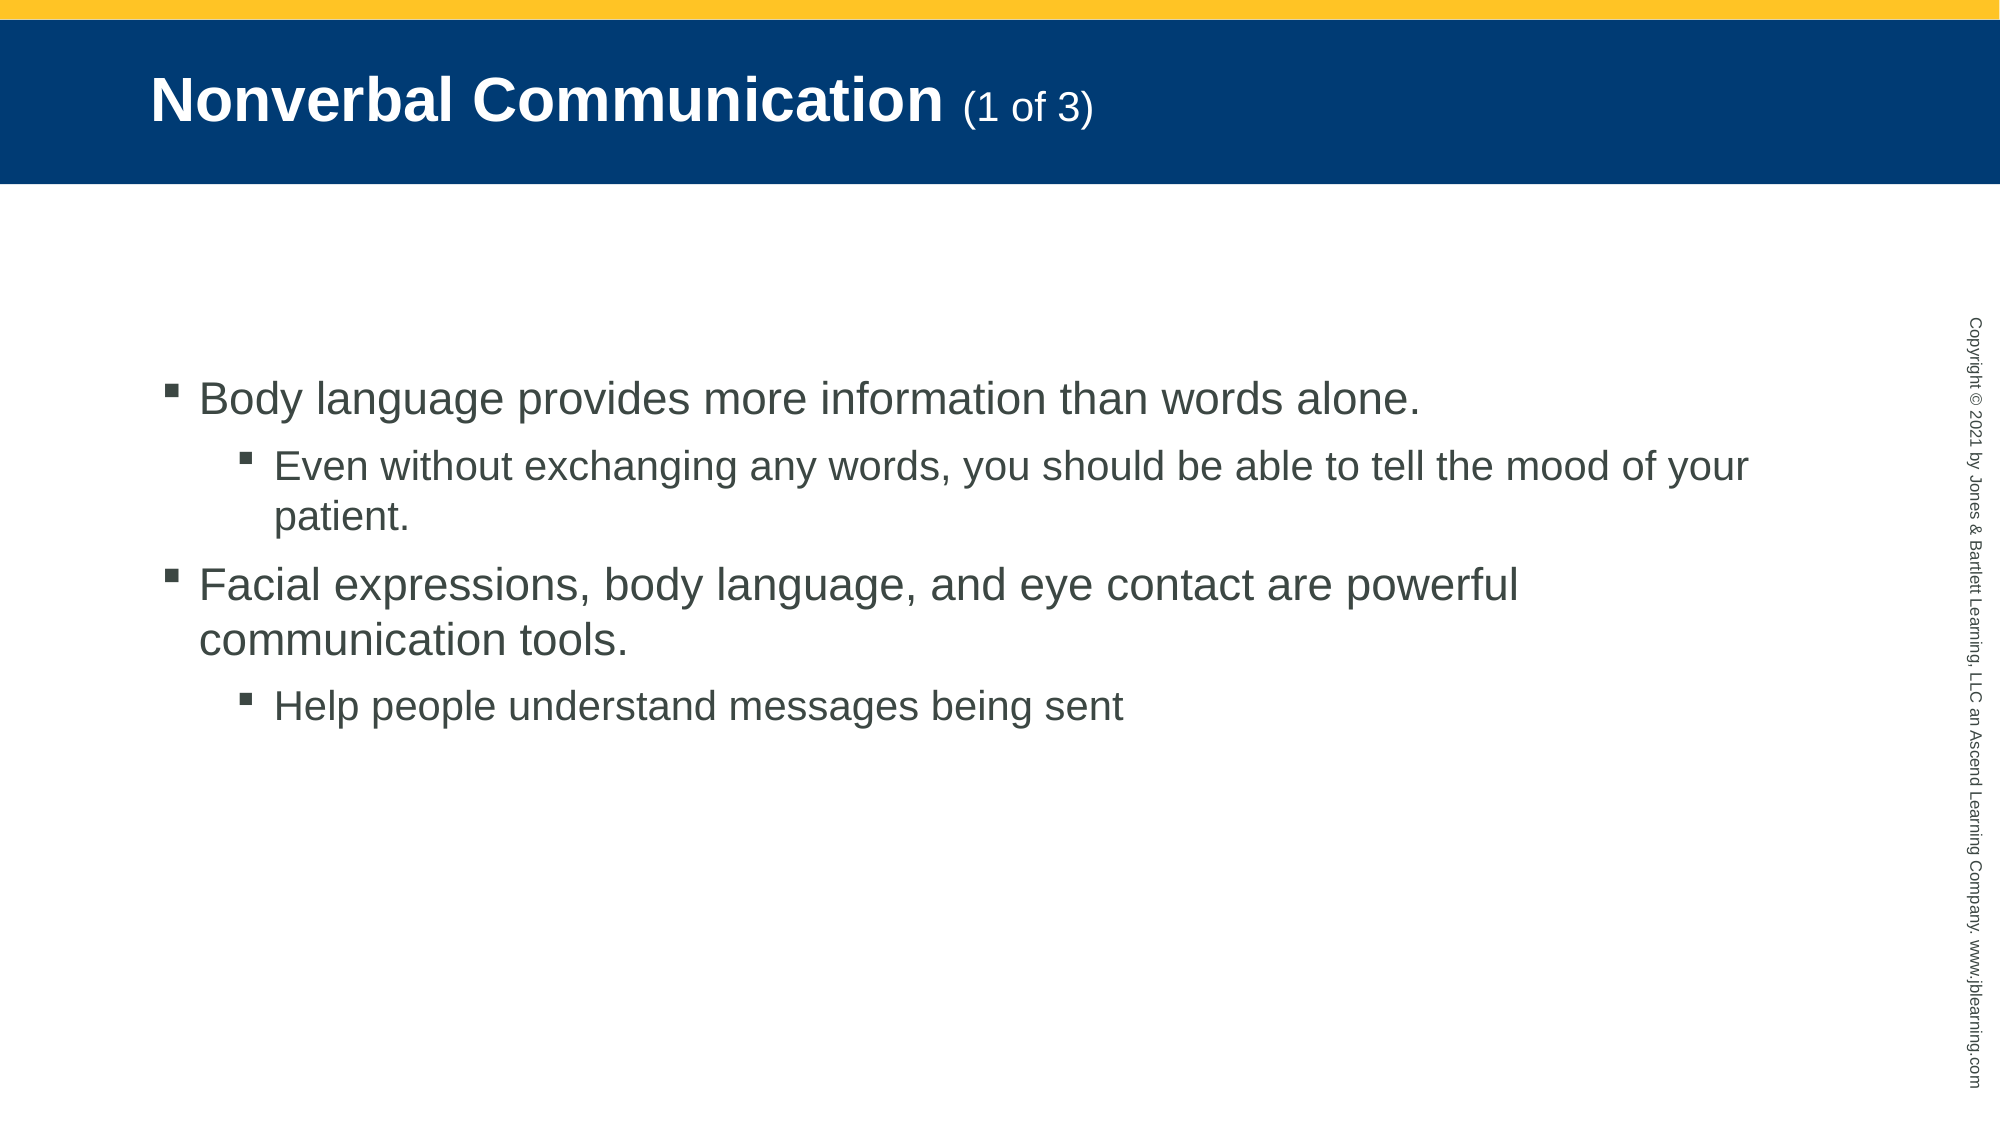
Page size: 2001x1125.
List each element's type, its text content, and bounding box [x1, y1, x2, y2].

title Nonverbal Communication (1 of 3) [0, 19, 2000, 185]
list Body language provides more information than words alone. Even without exchanging any words, you should be able to tell the mood of your patient. Facial expressions, body language, and eye contact are powerful communication tools. Help people understand messages being sent [146, 361, 1859, 1016]
